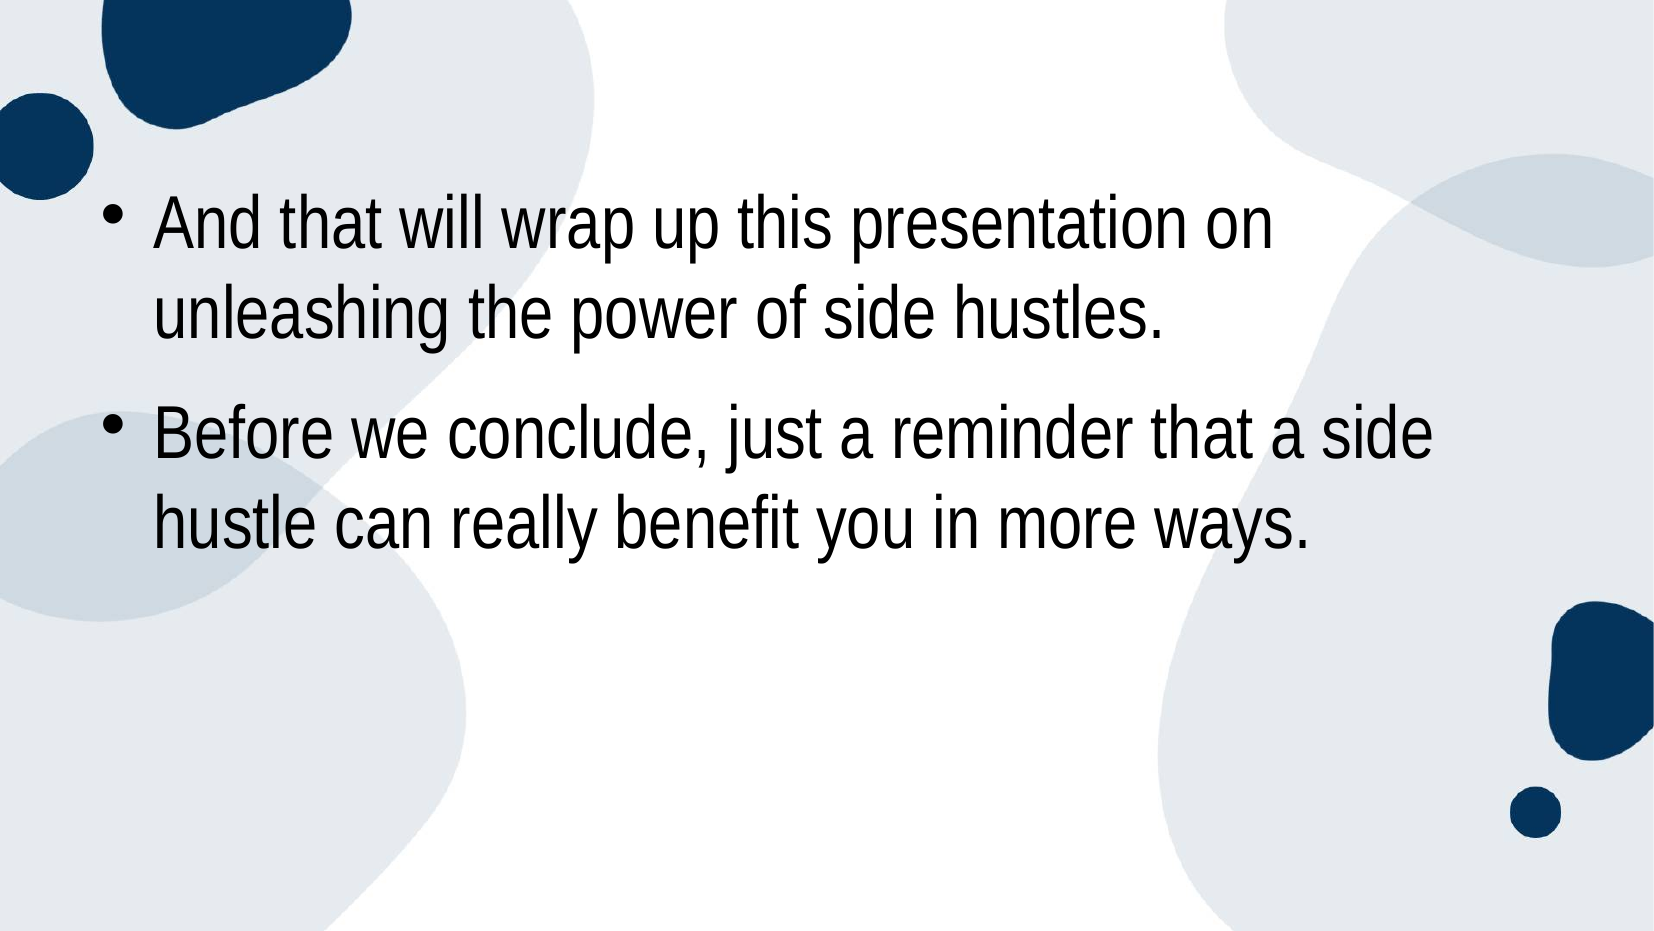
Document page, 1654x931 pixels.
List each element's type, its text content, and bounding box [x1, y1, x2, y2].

picture [0, 0, 1654, 931]
list And that will wrap up this presentation on unleashing the power of side hustles. Before we conclude, just a reminder that a side hustle can really benefit you in more ways. [82, 173, 1571, 757]
